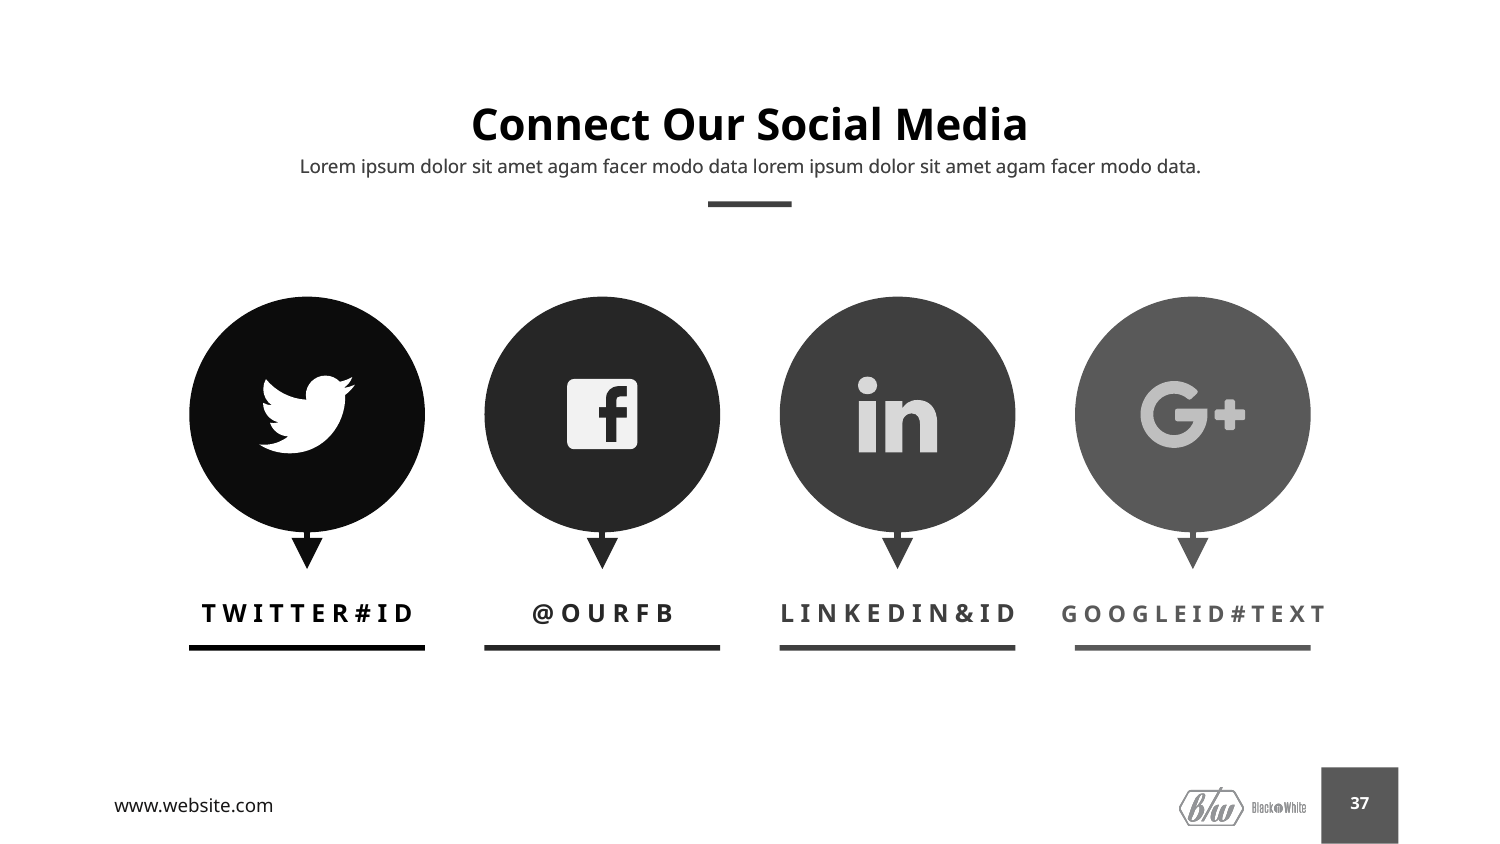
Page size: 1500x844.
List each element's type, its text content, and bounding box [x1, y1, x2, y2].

slide_number www.website.com [103, 782, 293, 827]
text_box [567, 378, 638, 450]
text_box T W I T T E R # I D [189, 594, 425, 641]
text_box [779, 645, 1016, 651]
text_box [189, 296, 425, 533]
text_box [1214, 399, 1246, 431]
text_box [885, 399, 938, 453]
text_box [708, 201, 792, 208]
text_box [1075, 296, 1311, 533]
text_box Lorem ipsum dolor sit amet agam facer modo data lorem ipsum dolor sit amet agam facer modo data. [103, 146, 1397, 189]
text_box [858, 401, 876, 453]
text_box G O O G L E I D # T E X T [1040, 591, 1346, 643]
text_box [858, 376, 878, 395]
text_box [103, 88, 1397, 146]
text_box L I N K E D I N & I D [772, 591, 1024, 643]
picture [1179, 786, 1306, 826]
text_box [259, 375, 355, 454]
text_box [189, 645, 425, 651]
text_box [484, 296, 721, 533]
text_box [1074, 645, 1311, 651]
text_box @ O U R F B [505, 595, 699, 640]
text_box [779, 296, 1016, 533]
text_box [1140, 381, 1208, 448]
text_box [484, 645, 721, 651]
